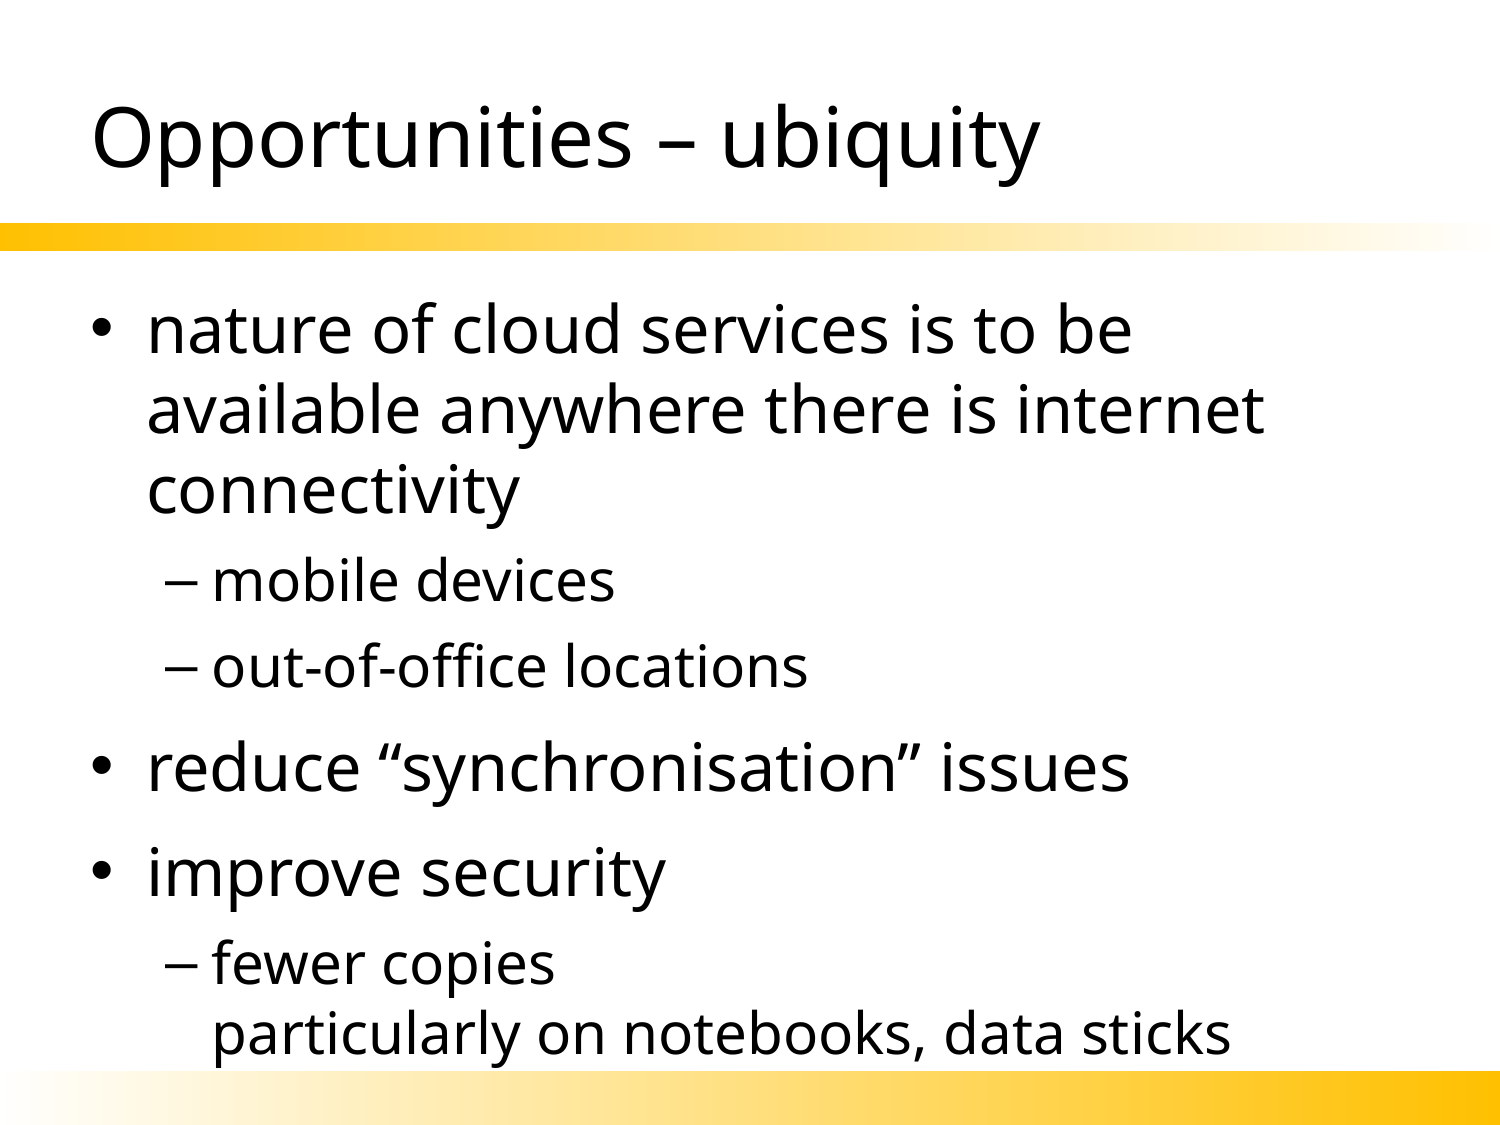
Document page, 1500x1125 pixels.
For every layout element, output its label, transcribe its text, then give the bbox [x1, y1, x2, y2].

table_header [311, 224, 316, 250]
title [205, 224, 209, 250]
list nature of cloud services is to be available anywhere there is internet connectivity mobile devices out-of-office locations reduce “synchronisation” issues improve security fewer copies particularly on notebooks, data sticks [75, 278, 1425, 1005]
table_header Type [293, 224, 298, 250]
table_header Product Name [1172, 1072, 1177, 1125]
table_header Type [1113, 1072, 1118, 1125]
title Opportunities – ubiquity [75, 45, 1425, 224]
